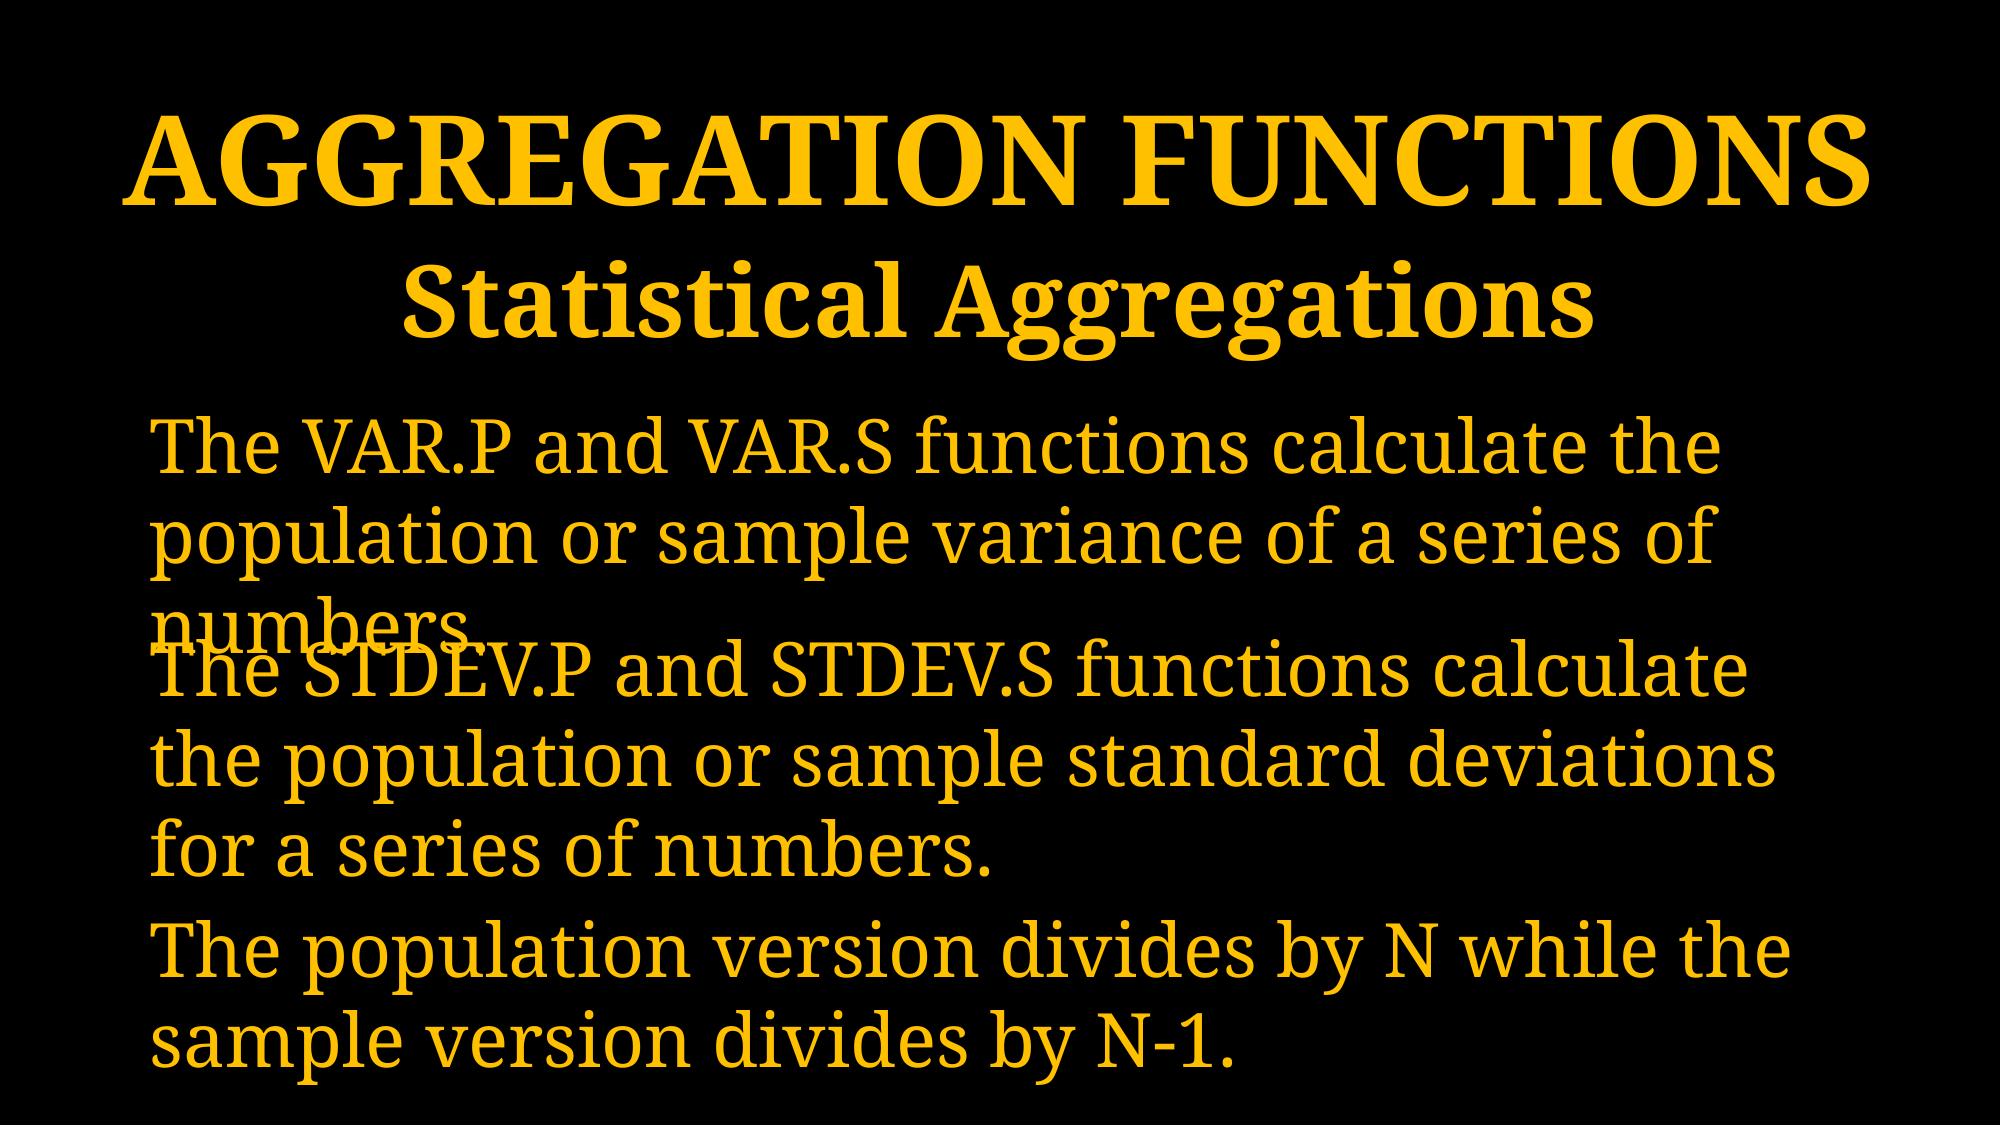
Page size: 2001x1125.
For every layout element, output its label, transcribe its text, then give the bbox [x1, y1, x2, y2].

text_box The population version divides by N while the sample version divides by N-1. [134, 894, 1852, 1090]
text_box AGGREGATION FUNCTIONS [0, 73, 2000, 239]
text_box The STDEV.P and STDEV.S functions calculate the population or sample standard deviations for a series of numbers. [134, 613, 1852, 894]
text_box The VAR.P and VAR.S functions calculate the population or sample variance of a series of numbers. [134, 391, 1784, 613]
text_box Statistical Aggregations [319, 229, 1681, 365]
